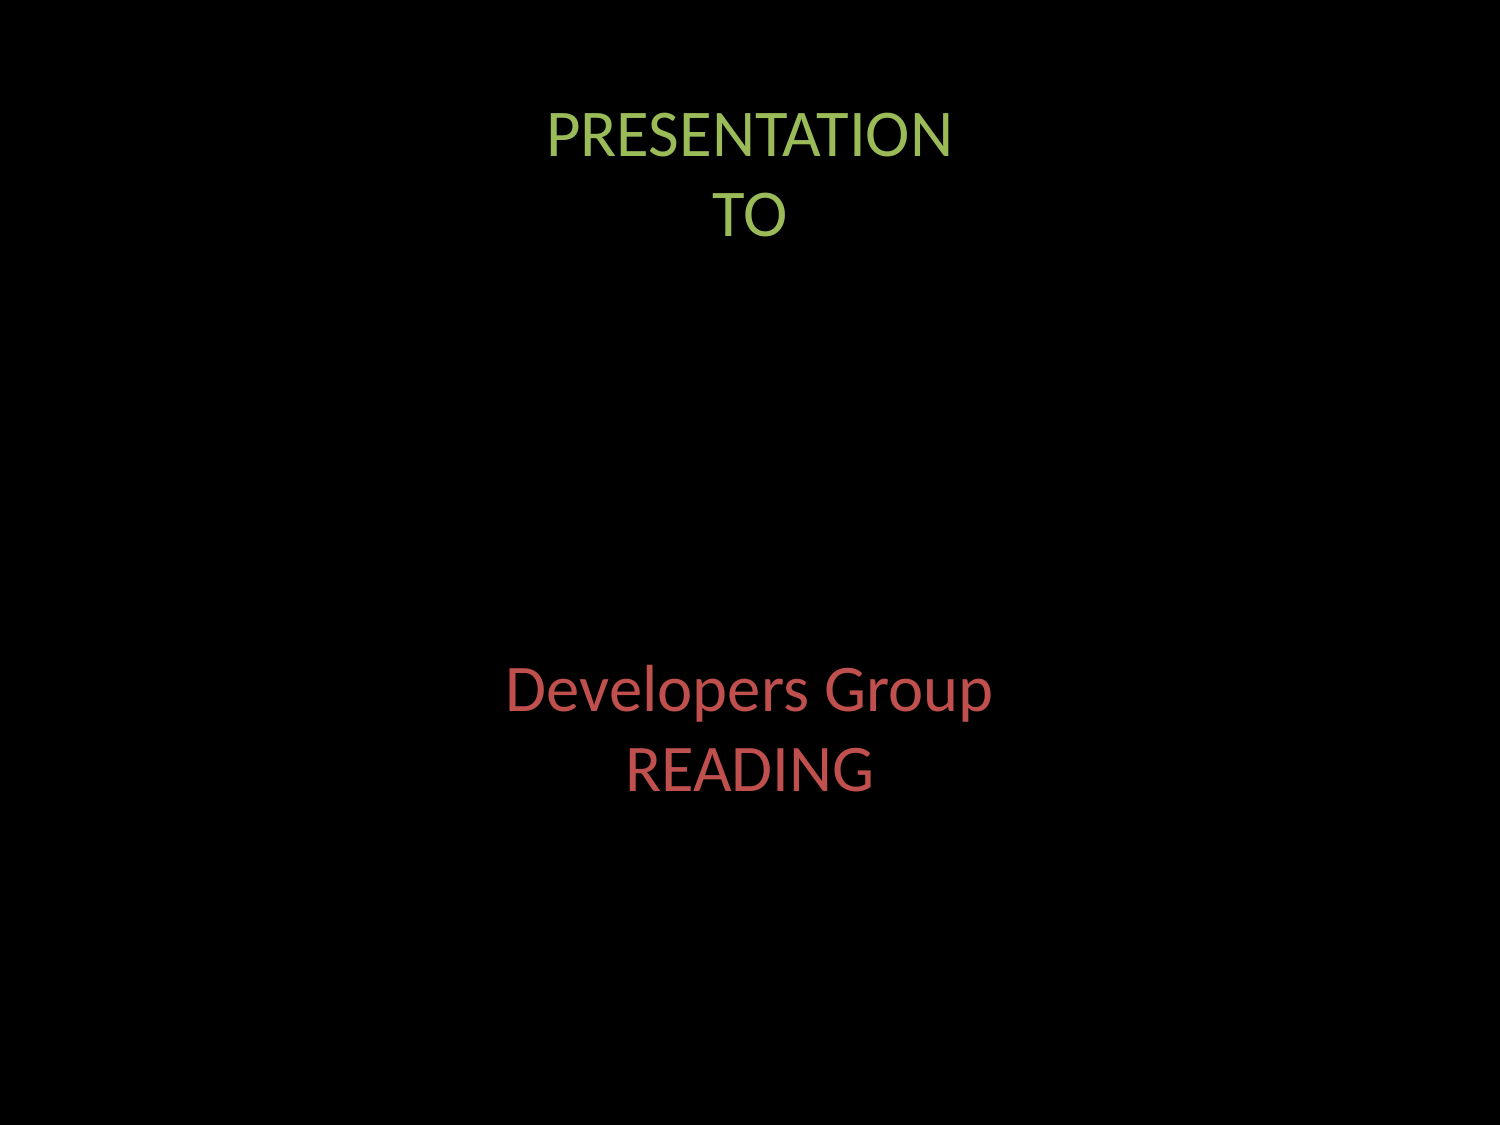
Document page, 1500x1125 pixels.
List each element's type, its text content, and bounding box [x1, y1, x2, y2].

title PRESENTATION TO [112, 82, 1388, 258]
subtitle Developers Group READING [225, 637, 1275, 925]
